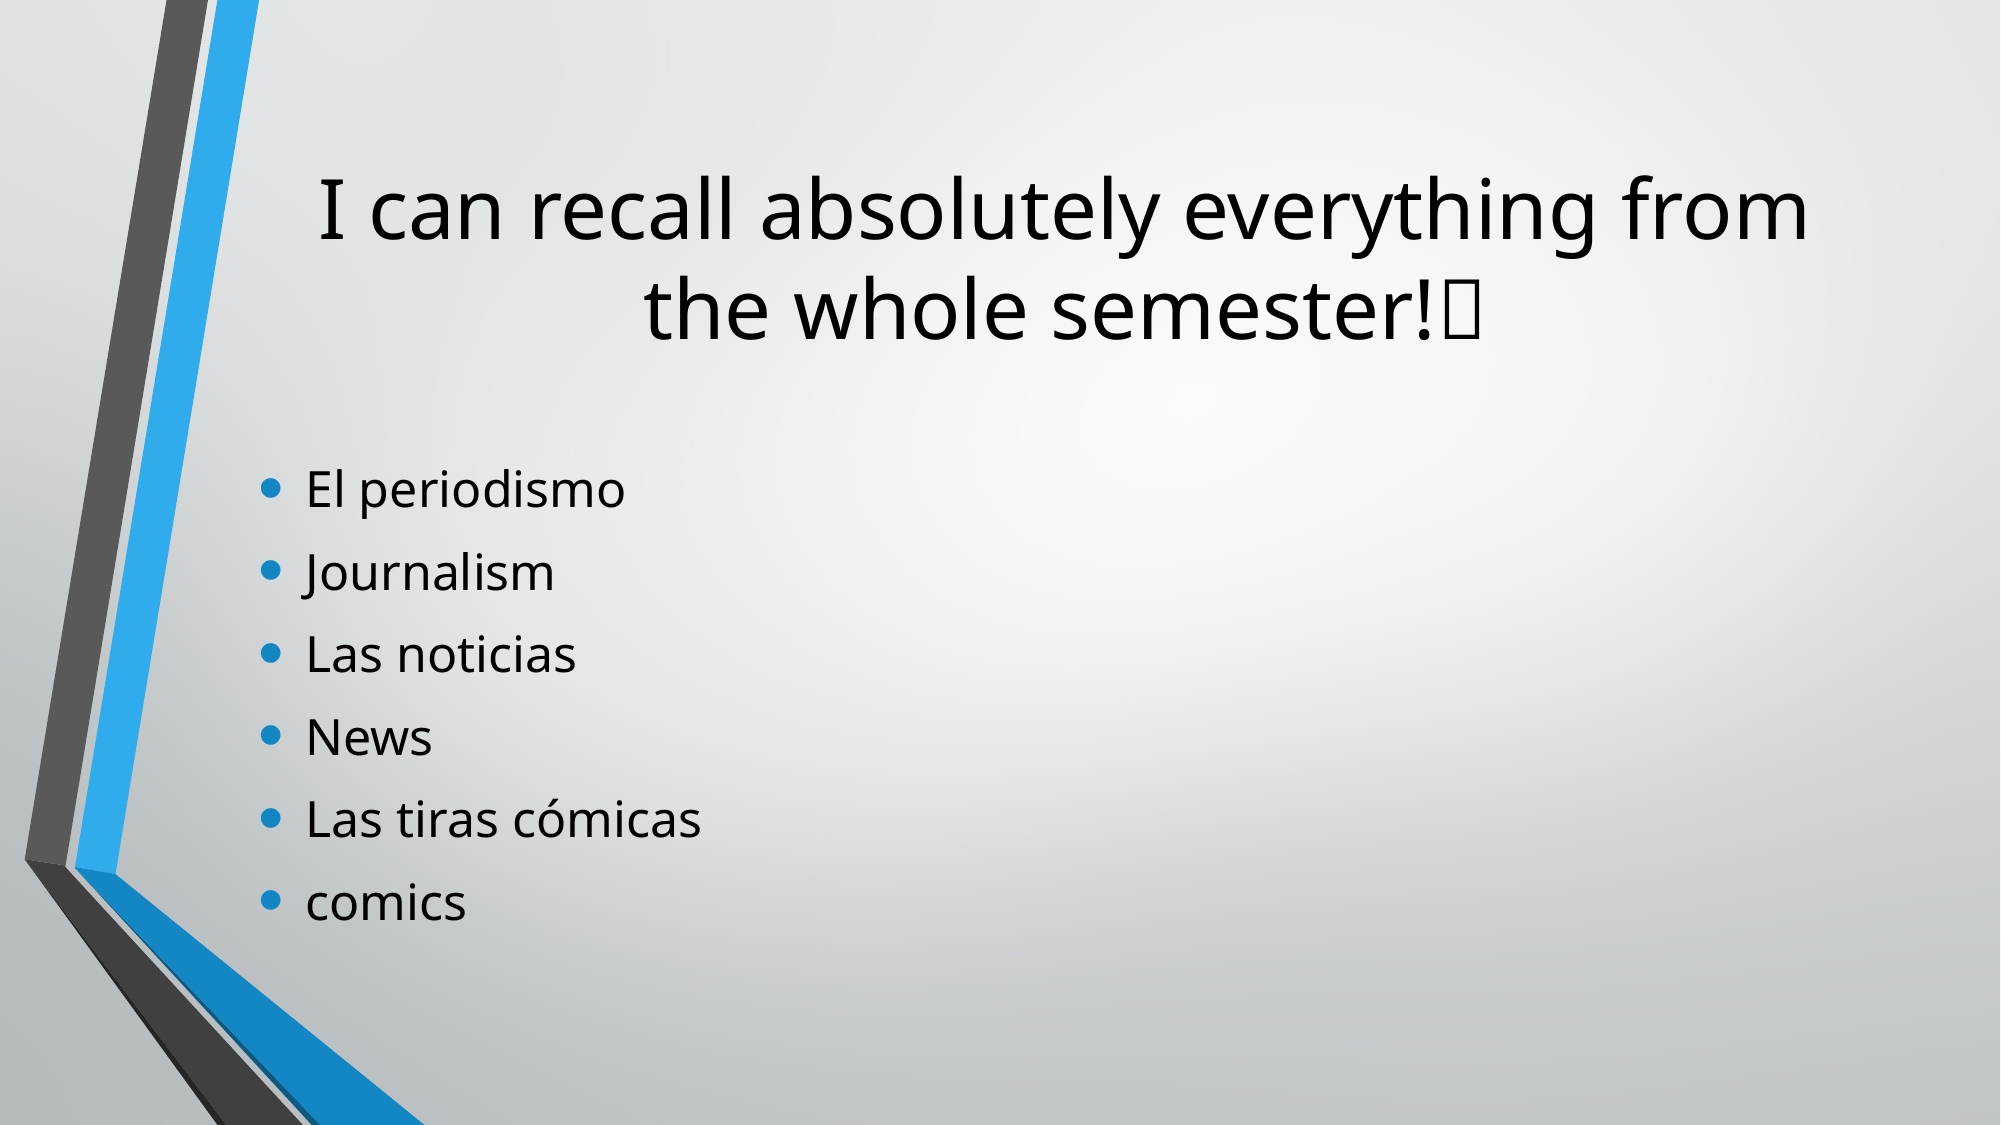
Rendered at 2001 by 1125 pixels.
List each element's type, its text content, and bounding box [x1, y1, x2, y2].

title I can recall absolutely everything from the whole semester! [243, 112, 1887, 400]
list El periodismo Journalism Las noticias News Las tiras cómicas comics [243, 437, 1887, 950]
